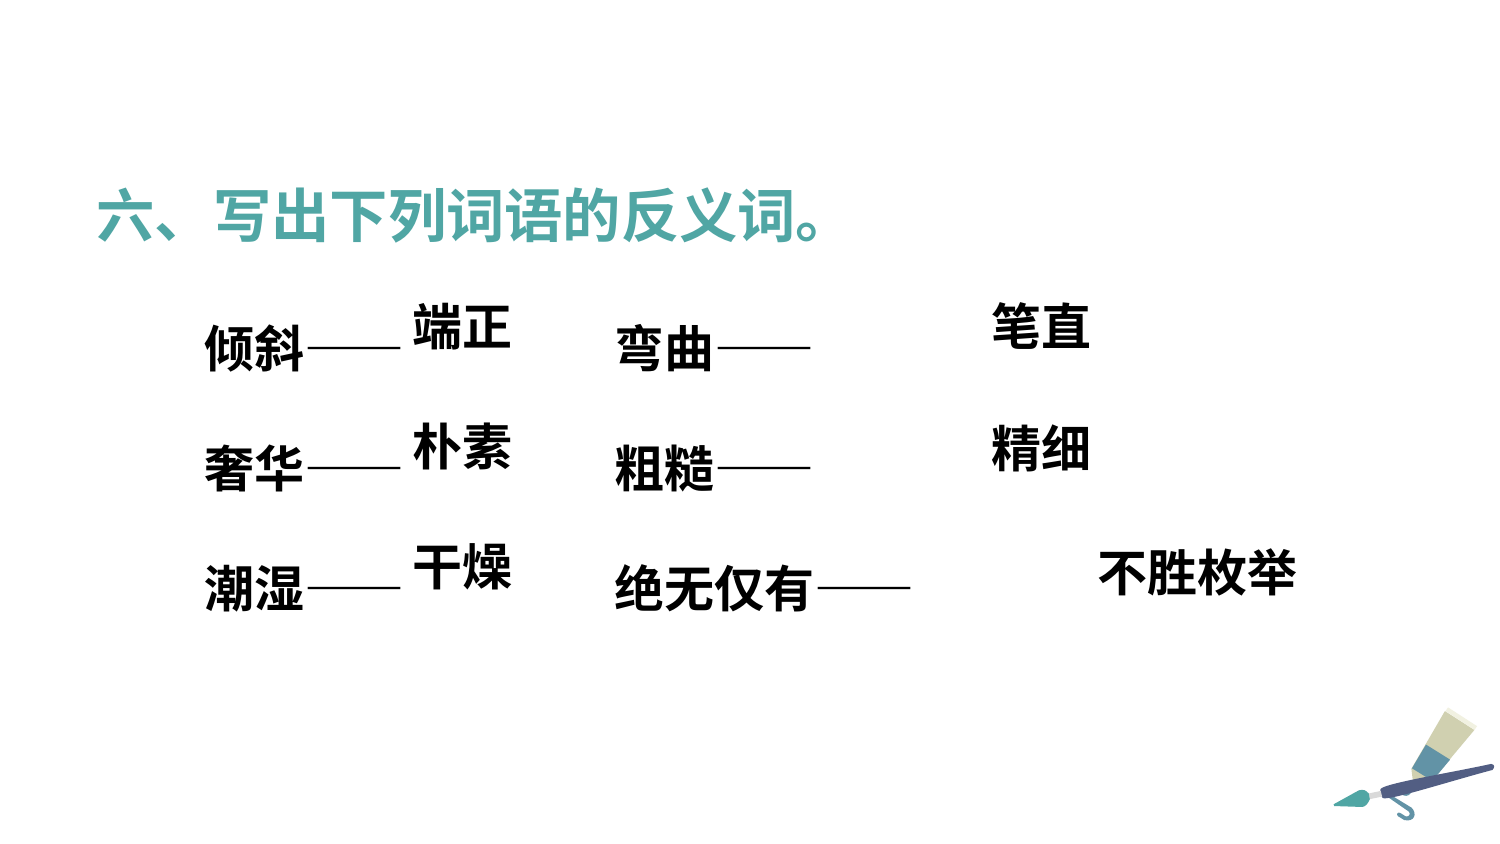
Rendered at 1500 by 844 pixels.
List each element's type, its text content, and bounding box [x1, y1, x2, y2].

text_box 精细 [976, 410, 1107, 486]
text_box 倾斜—— 弯曲—— 奢华—— 粗糙—— 潮湿—— 绝无仅有—— [189, 250, 1500, 626]
text_box 干燥 [398, 528, 528, 604]
text_box 六、写出下列词语的反义词。 [82, 136, 910, 257]
text_box 笔直 [976, 288, 1107, 364]
text_box 不胜枚举 [1082, 534, 1313, 610]
text_box 朴素 [398, 408, 528, 483]
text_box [1358, 708, 1481, 844]
text_box 端正 [398, 288, 528, 364]
